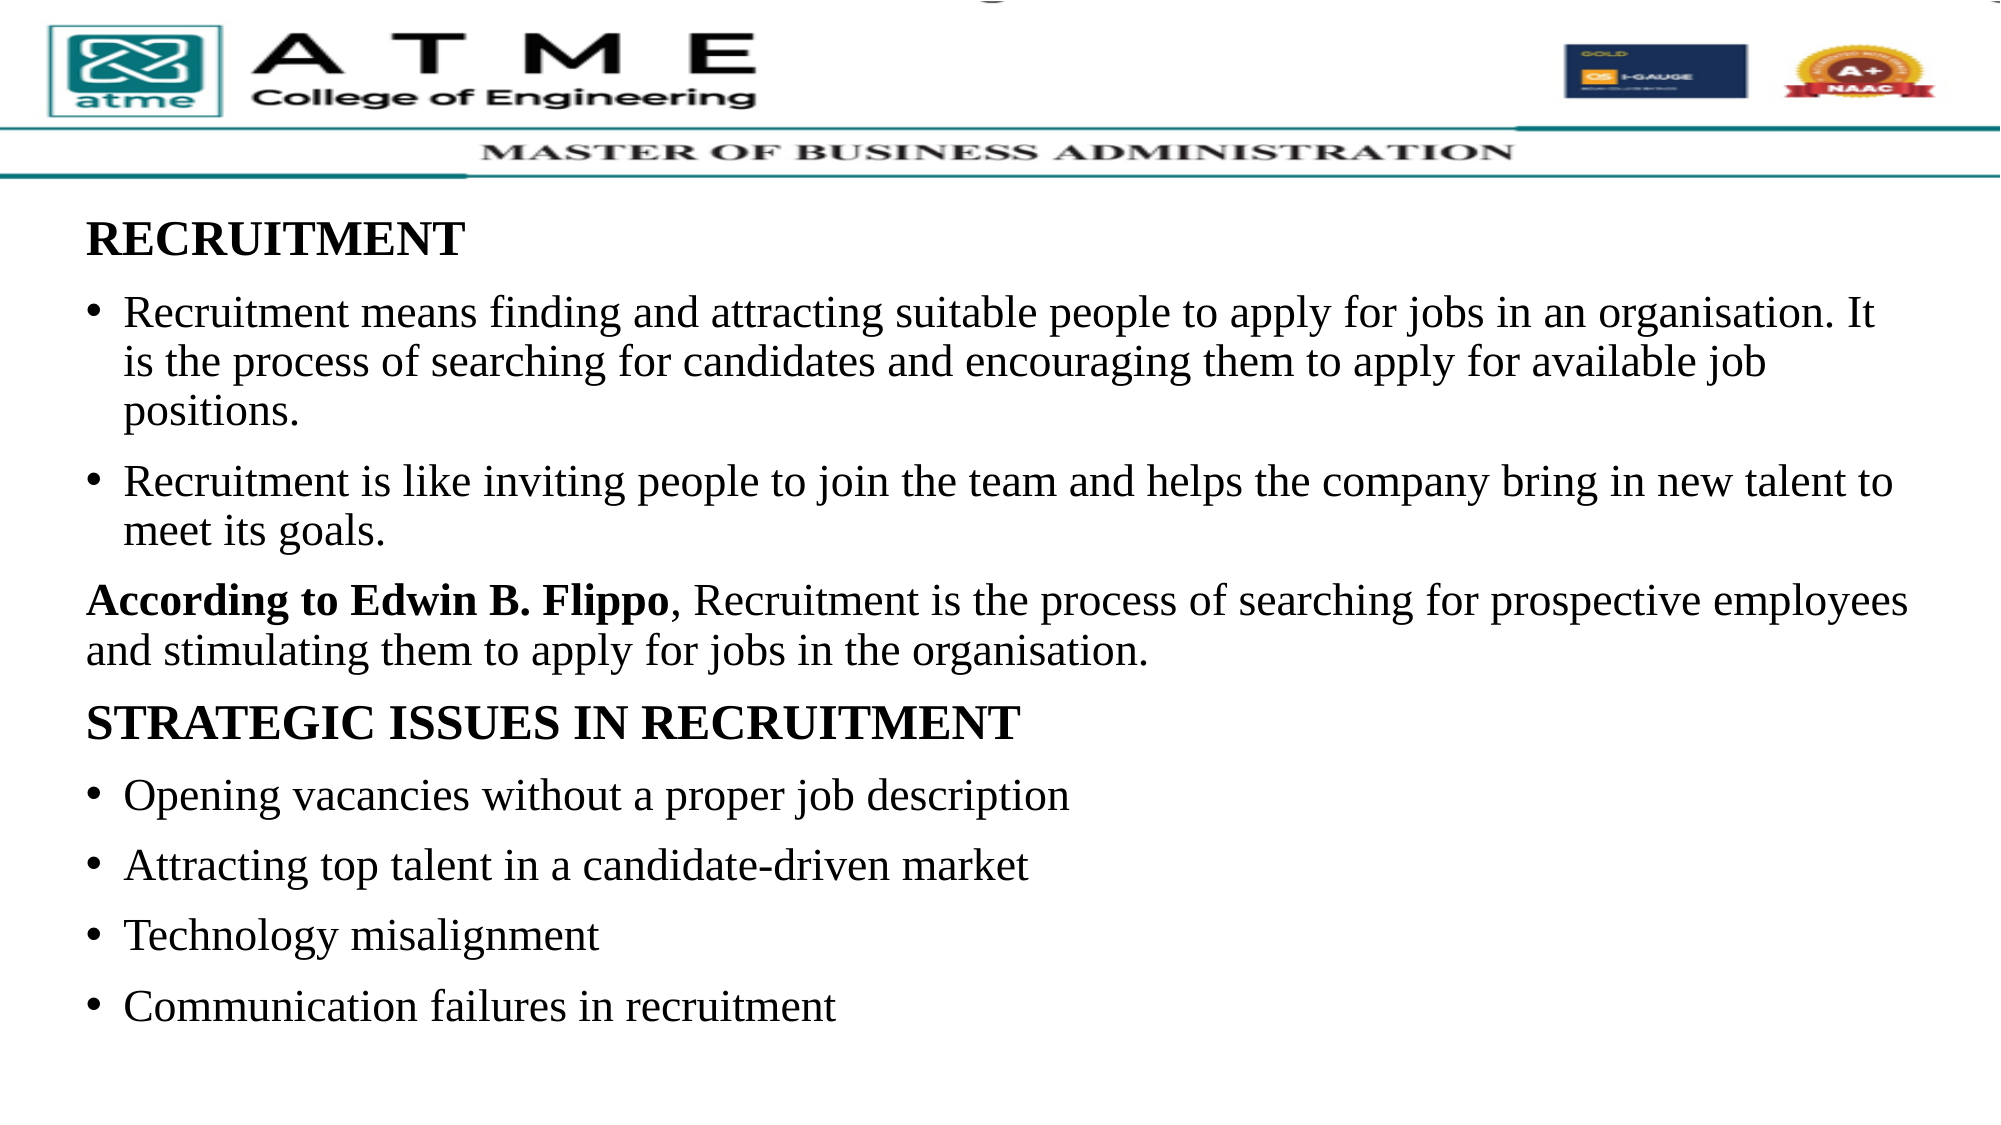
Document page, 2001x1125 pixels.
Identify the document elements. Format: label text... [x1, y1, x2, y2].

list RECRUITMENT Recruitment means finding and attracting suitable people to apply for jobs in an organisation. It is the process of searching for candidates and encouraging them to apply for available job positions. Recruitment is like inviting people to join the team and helps the company bring in new talent to meet its goals. According to Edwin B. Flippo, Recruitment is the process of searching for prospective employees and stimulating them to apply for jobs in the organisation. STRATEGIC ISSUES IN RECRUITMENT Opening vacancies without a proper job description Attracting top talent in a candidate-driven market Technology misalignment Communication failures in recruitment [70, 205, 1930, 1086]
picture [0, 1, 2000, 180]
